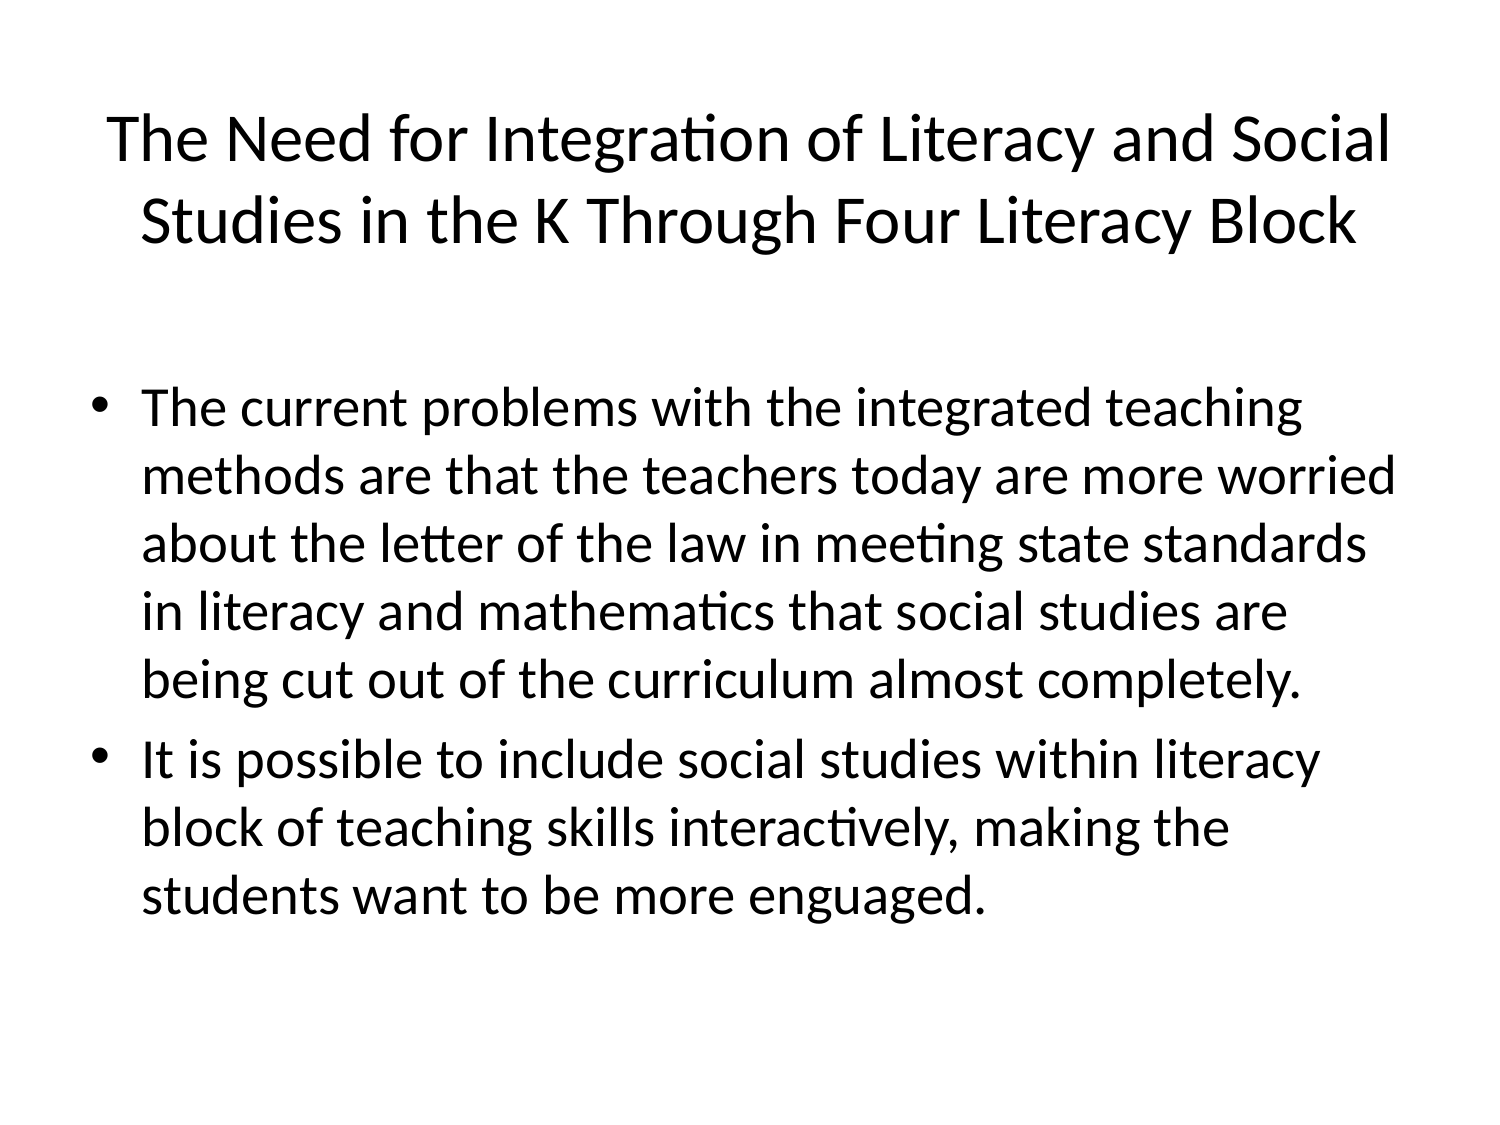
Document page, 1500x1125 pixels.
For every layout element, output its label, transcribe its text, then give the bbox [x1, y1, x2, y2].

list The current problems with the integrated teaching methods are that the teachers today are more worried about the letter of the law in meeting state standards in literacy and mathematics that social studies are being cut out of the curriculum almost completely. It is possible to include social studies within literacy block of teaching skills interactively, making the students want to be more enguaged. [75, 362, 1425, 1005]
title The Need for Integration of Literacy and Social Studies in the K Through Four Literacy Block [75, 0, 1425, 350]
